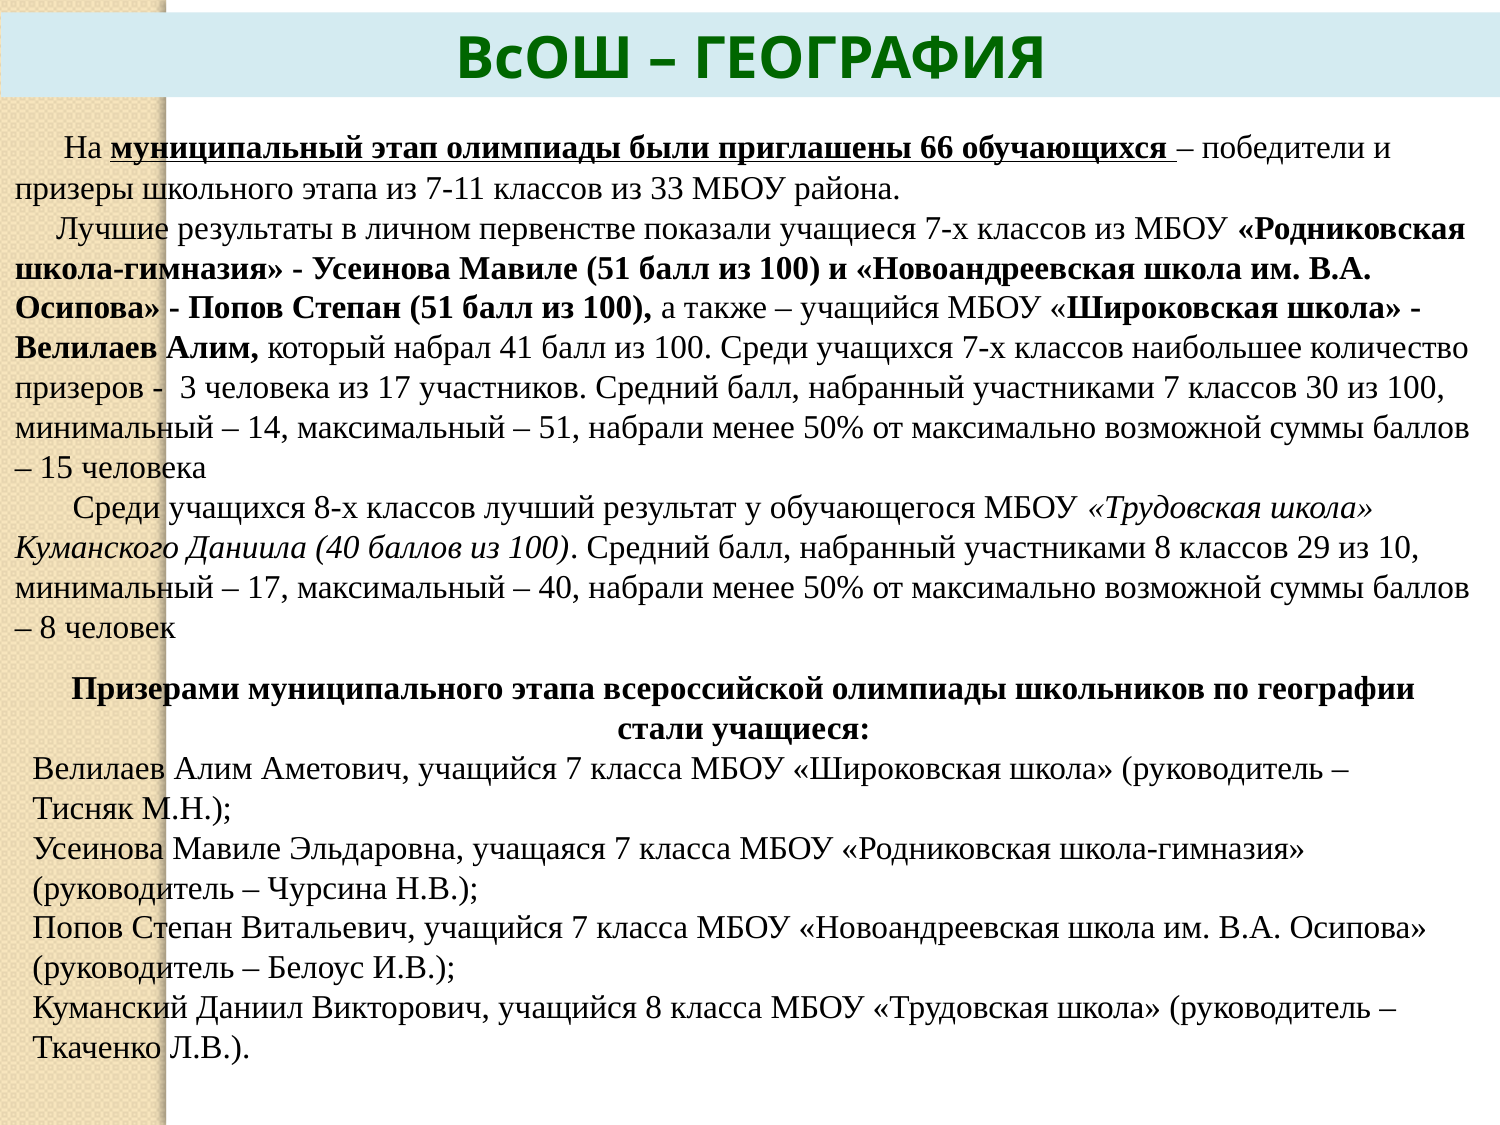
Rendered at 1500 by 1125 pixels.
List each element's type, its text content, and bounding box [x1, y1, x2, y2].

text_box ВсОШ – ГЕОГРАФИЯ [1, 12, 1500, 98]
text_box Призерами муниципального этапа всероссийской олимпиады школьников по географии стали учащиеся: Велилаев Алим Аметович, учащийся 7 класса МБОУ «Широковская школа» (руководитель – Тисняк М.Н.); Усеинова Мавиле Эльдаровна, учащаяся 7 класса МБОУ «Родниковская школа-гимназия» (руководитель – Чурсина Н.В.); Попов Степан Витальевич, учащийся 7 класса МБОУ «Новоандреевская школа им. В.А. Осипова» (руководитель – Белоус И.В.); Куманский Даниил Викторович, учащийся 8 класса МБОУ «Трудовская школа» (руководитель – Ткаченко Л.В.). [17, 658, 1471, 1113]
text_box На муниципальный этап олимпиады были приглашены 66 обучающихся – победители и призеры школьного этапа из 7-11 классов из 33 МБОУ района. Лучшие результаты в личном первенстве показали учащиеся 7-х классов из МБОУ «Родниковская школа-гимназия» - Усеинова Мавиле (51 балл из 100) и «Новоандреевская школа им. В.А. Осипова» - Попов Степан (51 балл из 100), а также – учащийся МБОУ «Широковская школа» - Велилаев Алим, который набрал 41 балл из 100. Среди учащихся 7-х классов наибольшее количество призеров - 3 человека из 17 участников. Средний балл, набранный участниками 7 классов 30 из 100, минимальный – 14, максимальный – 51, набрали менее 50% от максимально возможной суммы баллов – 15 человека Среди учащихся 8-х классов лучший результат у обучающегося МБОУ «Трудовская школа» Куманского Даниила (40 баллов из 100). Средний балл, набранный участниками 8 классов 29 из 10, минимальный – 17, максимальный – 40, набрали менее 50% от максимально возможной суммы баллов – 8 человек [0, 113, 1500, 653]
